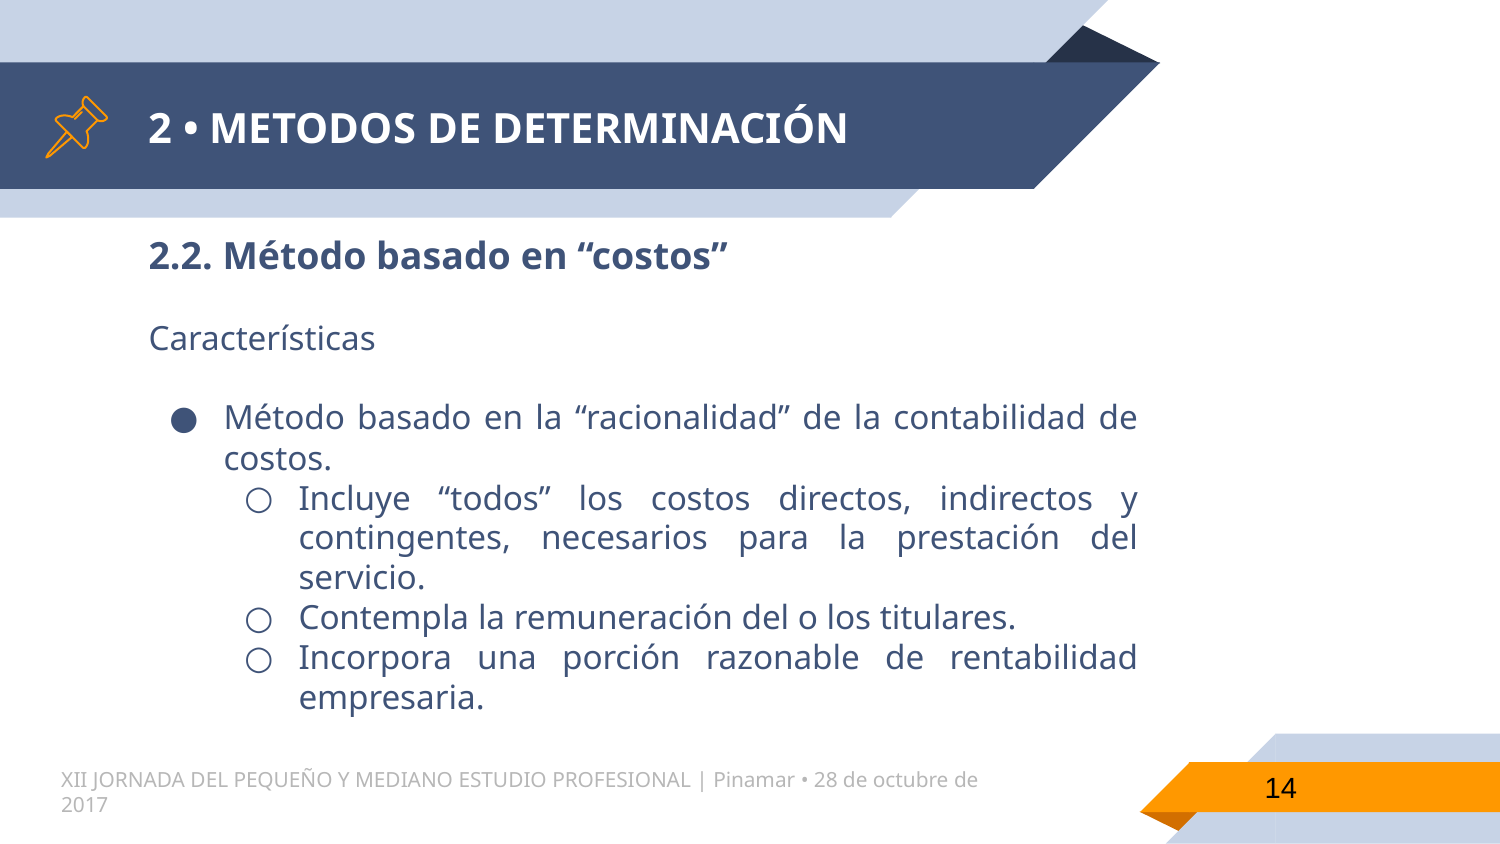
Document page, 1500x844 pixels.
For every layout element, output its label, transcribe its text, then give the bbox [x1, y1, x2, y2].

text_box 2.2. Método basado en “costos” Características Método basado en la “racionalidad” de la contabilidad de costos. Incluye “todos” los costos directos, indirectos y contingentes, necesarios para la prestación del servicio. Contempla la remuneración del o los titulares. Incorpora una porción razonable de rentabilidad empresaria. [133, 217, 1155, 791]
slide_number 14 [1249, 760, 1494, 813]
title 2 • METODOS DE DETERMINACIÓN [133, 64, 1035, 190]
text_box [46, 96, 108, 158]
